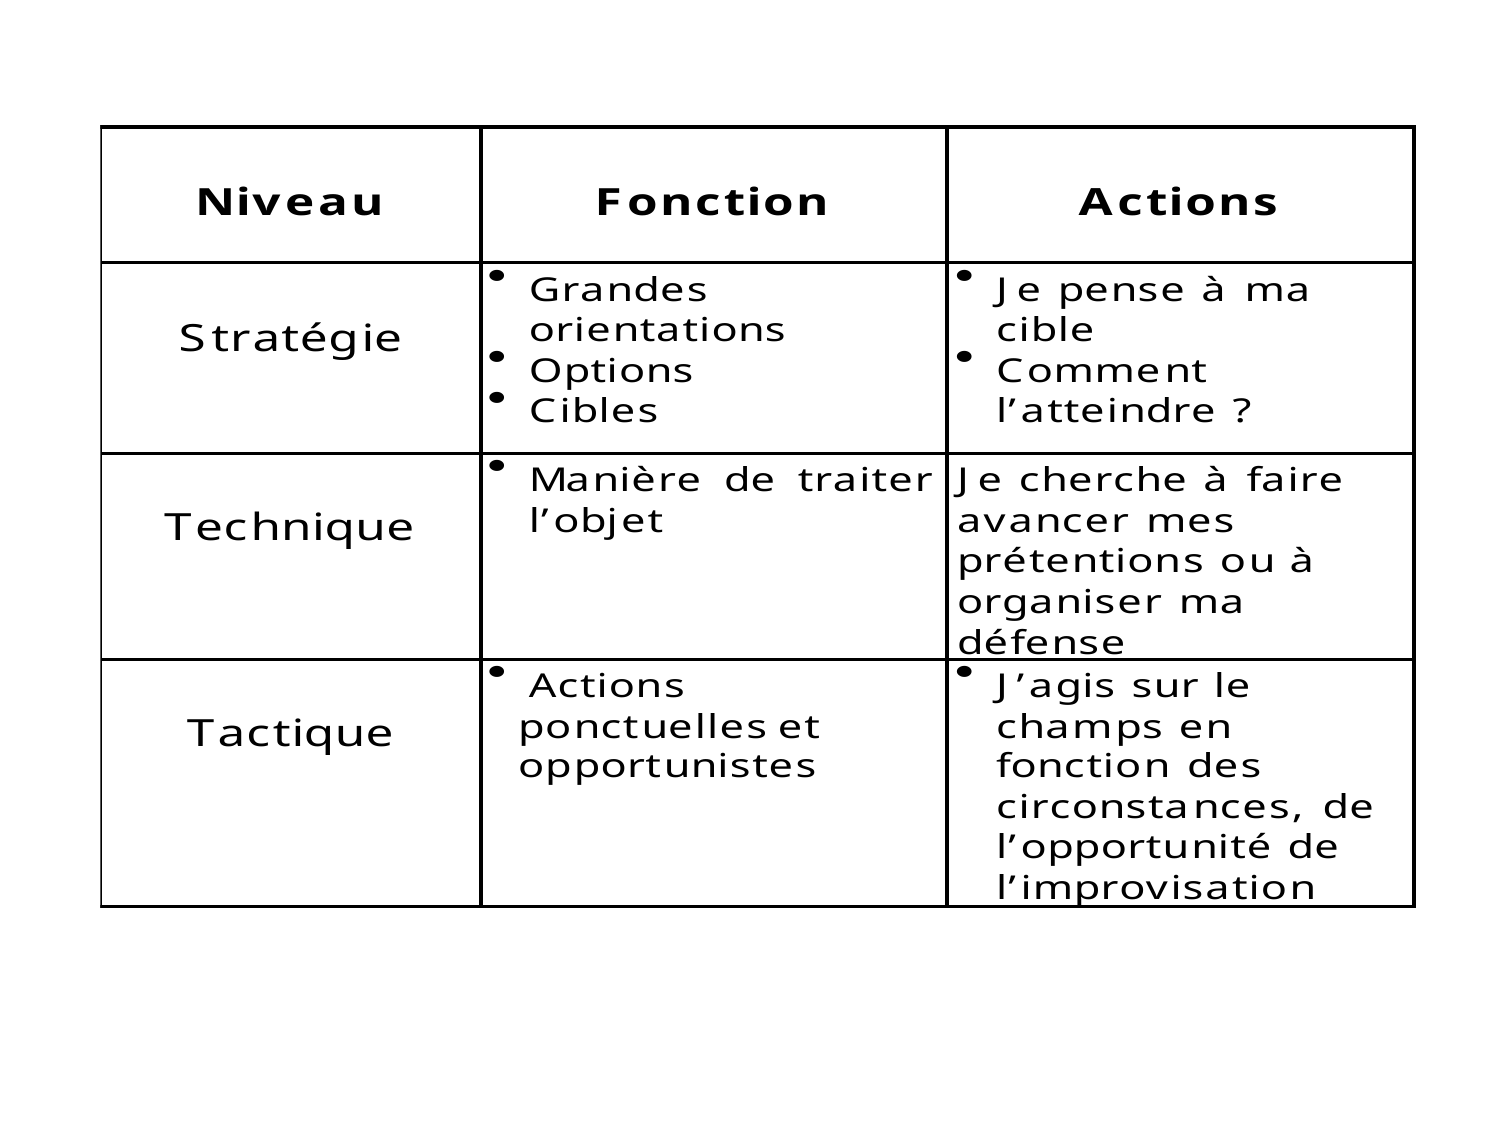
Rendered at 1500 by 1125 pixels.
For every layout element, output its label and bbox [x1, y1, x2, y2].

text_box [100, 125, 1419, 931]
